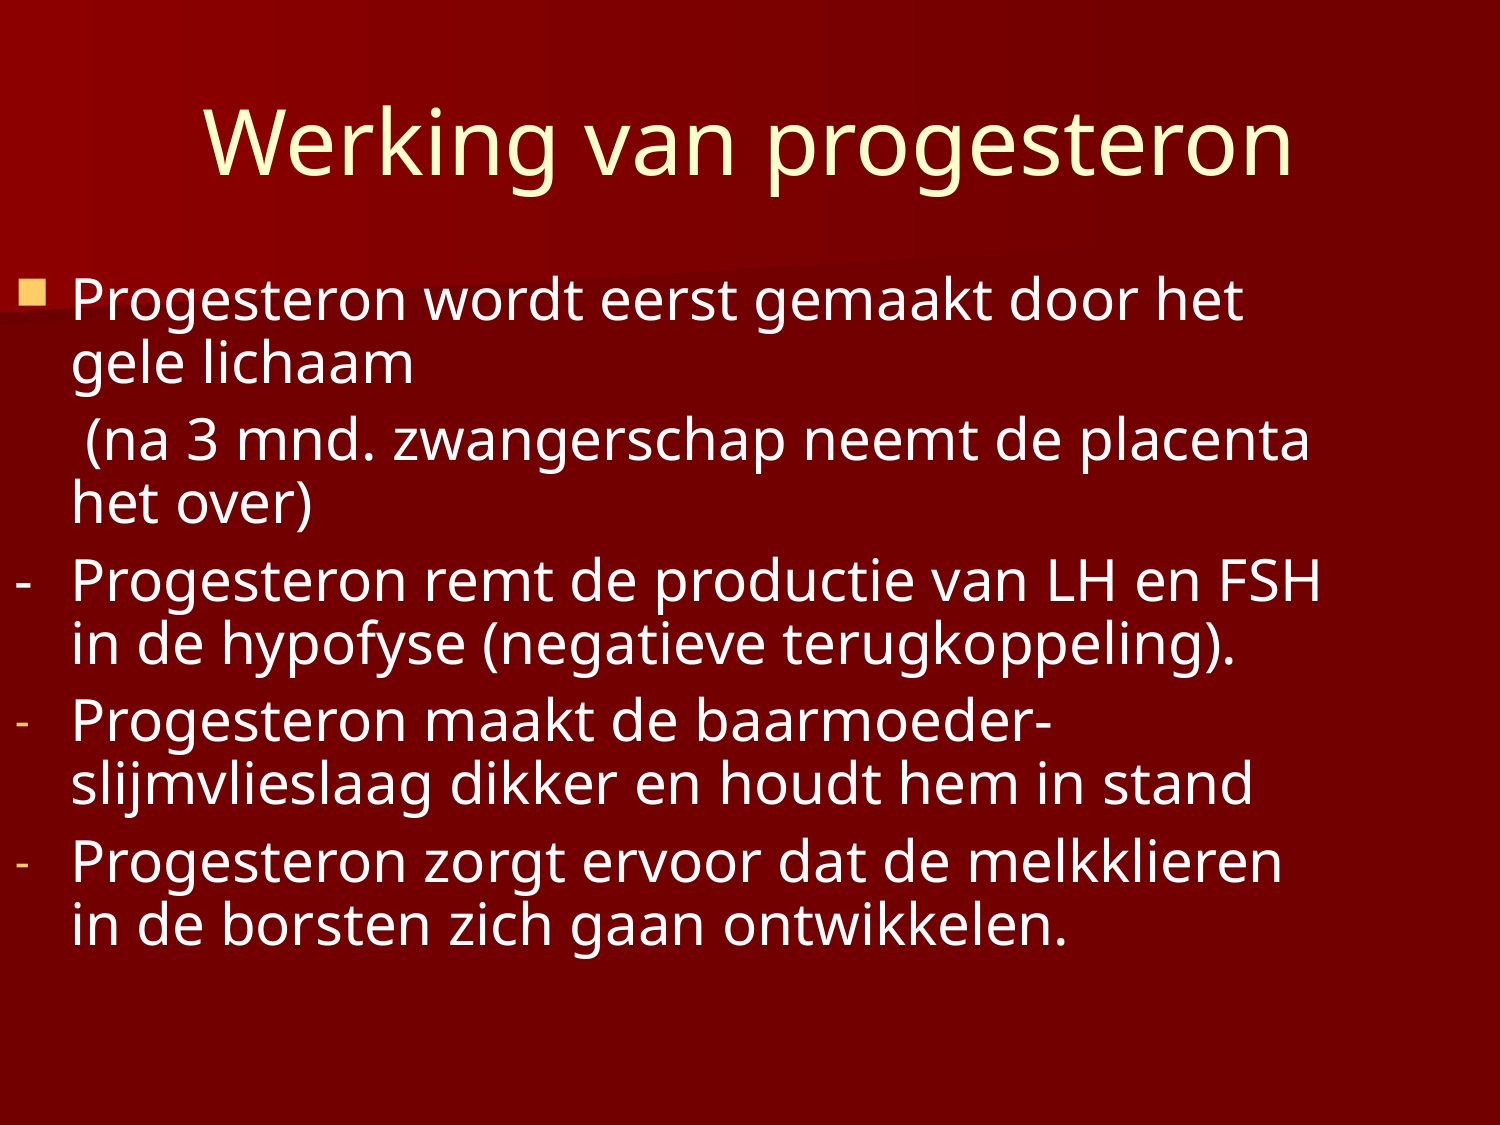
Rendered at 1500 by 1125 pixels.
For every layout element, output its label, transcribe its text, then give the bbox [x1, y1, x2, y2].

text_box Progesteron wordt eerst gemaakt door het gele lichaam (na 3 mnd. zwangerschap neemt de placenta het over) - Progesteron remt de productie van LH en FSH in de hypofyse (negatieve terugkoppeling). Progesteron maakt de baarmoeder- slijmvlieslaag dikker en houdt hem in stand Progesteron zorgt ervoor dat de melkklieren in de borsten zich gaan ontwikkelen. [0, 262, 1350, 1043]
text_box Werking van progesteron [74, 45, 1425, 233]
